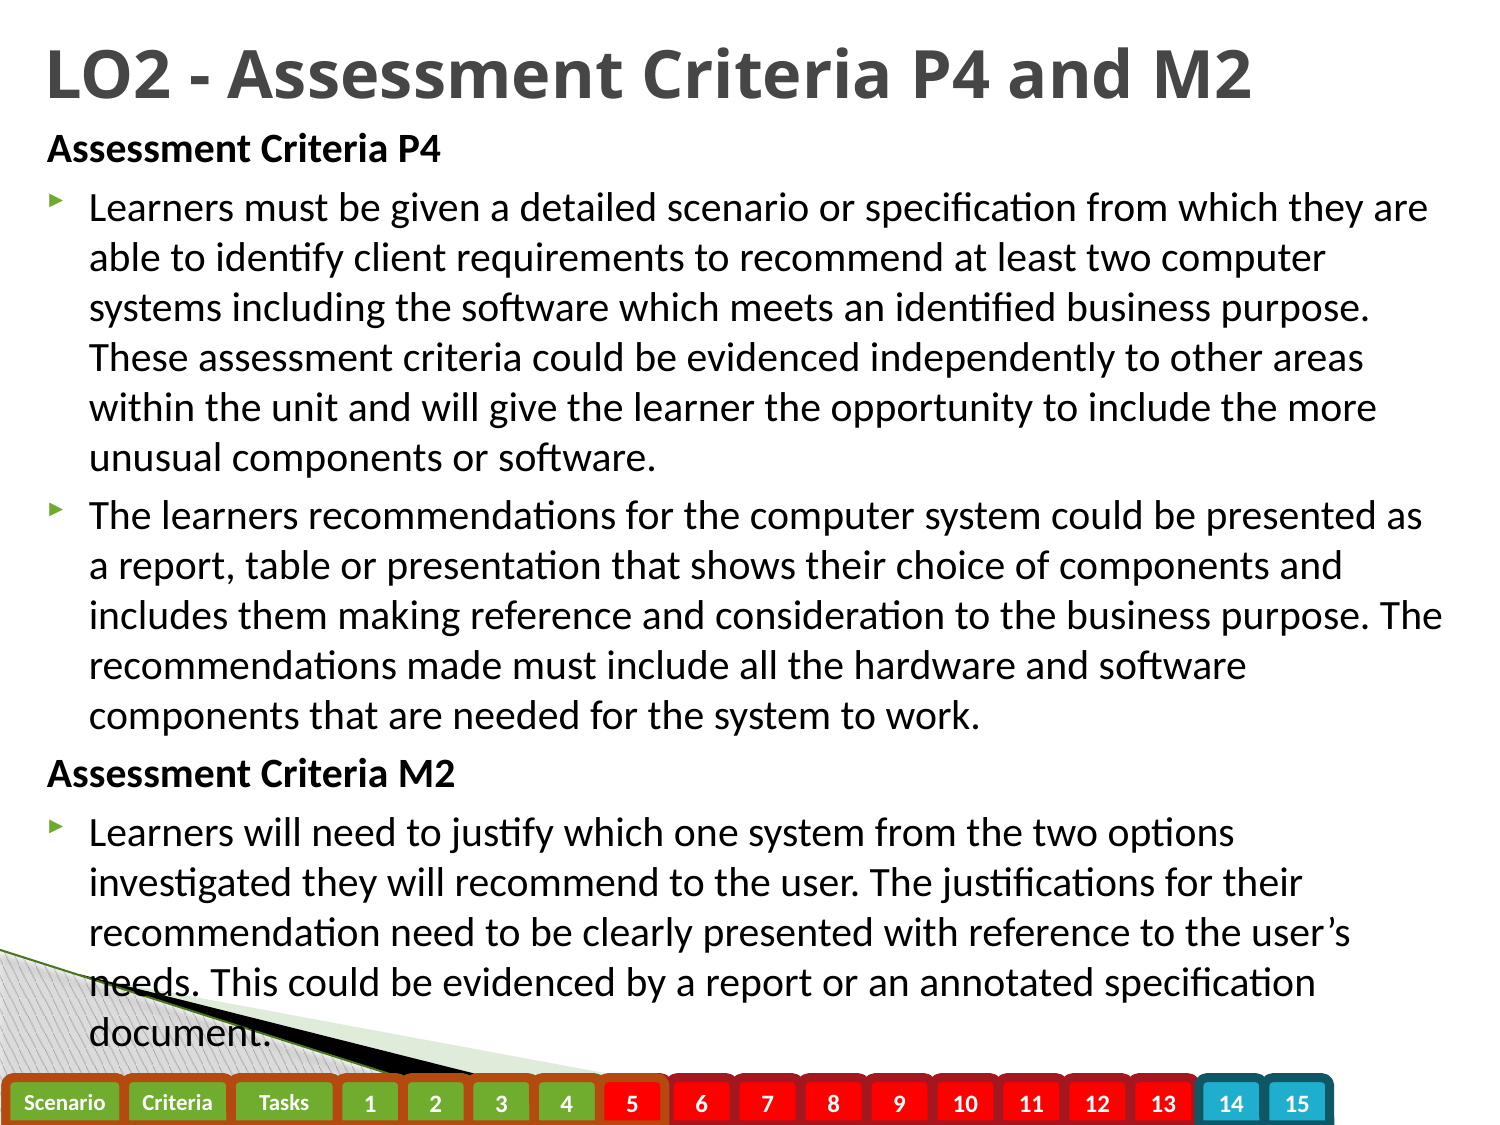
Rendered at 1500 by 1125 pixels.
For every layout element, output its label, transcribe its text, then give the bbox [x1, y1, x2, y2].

title LO2 - Assessment Criteria P4 and M2 [29, 19, 1471, 126]
list Assessment Criteria P4 Learners must be given a detailed scenario or specification from which they are able to identify client requirements to recommend at least two computer systems including the software which meets an identified business purpose. These assessment criteria could be evidenced independently to other areas within the unit and will give the learner the opportunity to include the more unusual components or software. The learners recommendations for the computer system could be presented as a report, table or presentation that shows their choice of components and includes them making reference and consideration to the business purpose. The recommendations made must include all the hardware and software components that are needed for the system to work. Assessment Criteria M2 Learners will need to justify which one system from the two options investigated they will recommend to the user. The justifications for their recommendation need to be clearly presented with reference to the user’s needs. This could be evidenced by a report or an annotated specification document. [29, 126, 1459, 1024]
